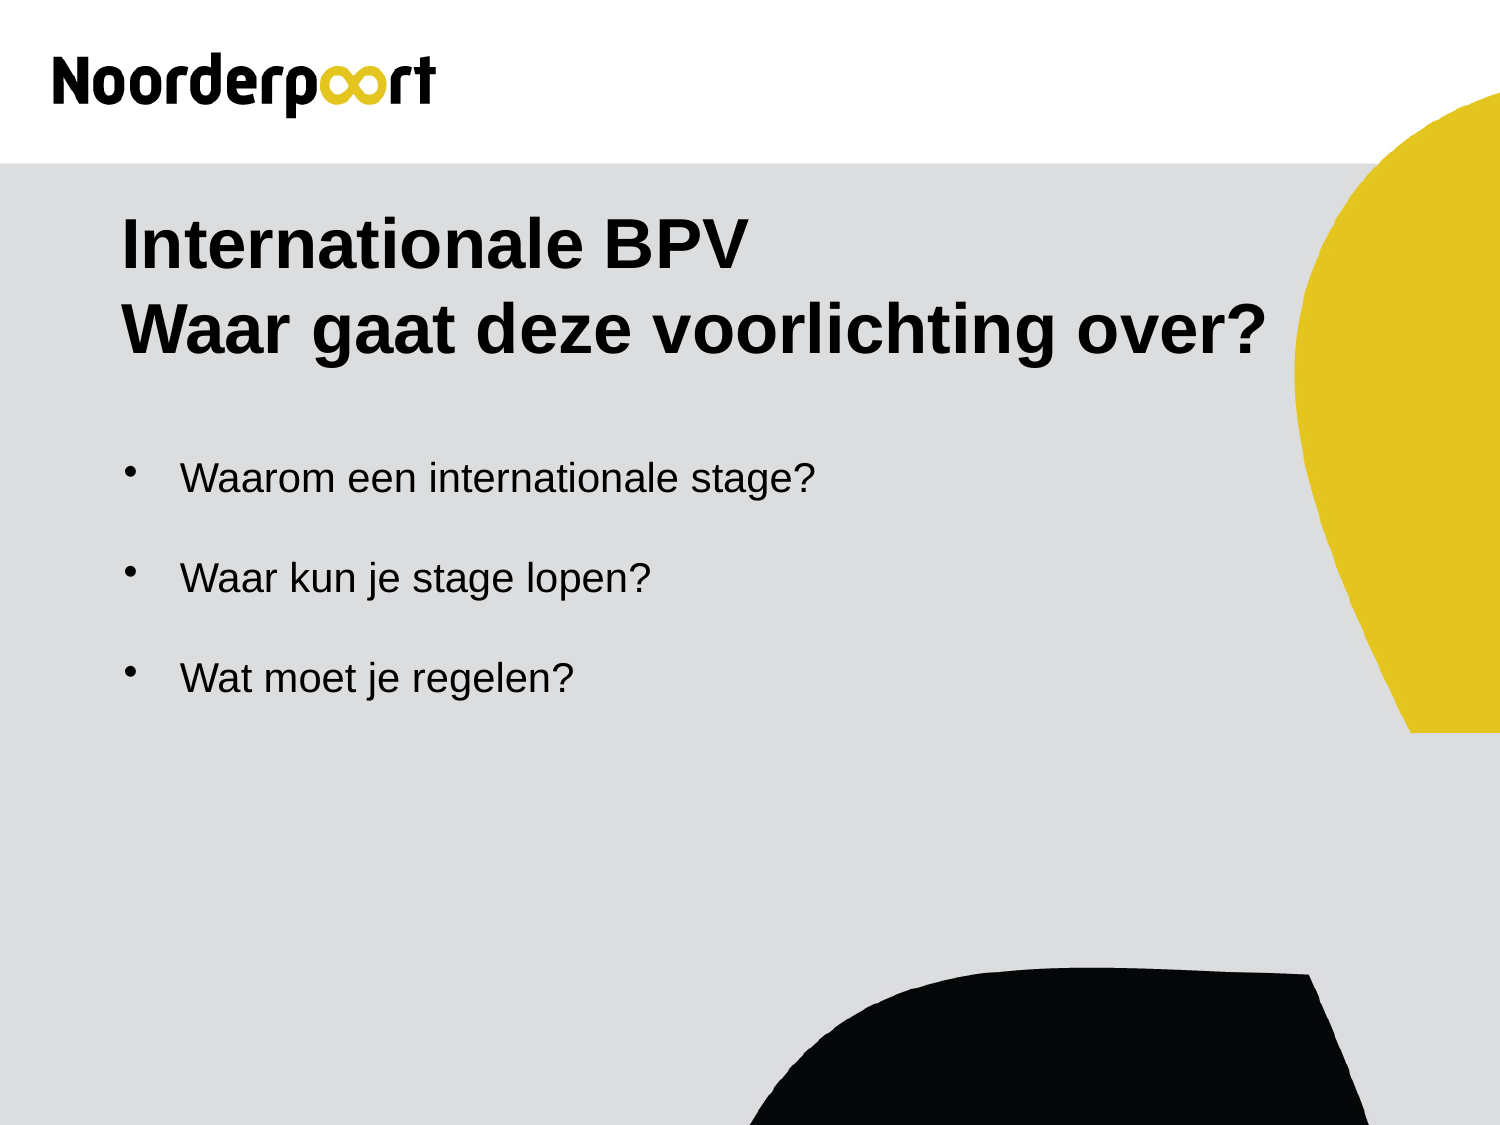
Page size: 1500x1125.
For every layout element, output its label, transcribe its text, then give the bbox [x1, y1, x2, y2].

picture [0, 0, 1500, 1125]
title Internationale BPV Waar gaat deze voorlichting over? [106, 187, 1290, 294]
list Waarom een internationale stage? Waar kun je stage lopen? Wat moet je regelen? [108, 343, 1292, 927]
